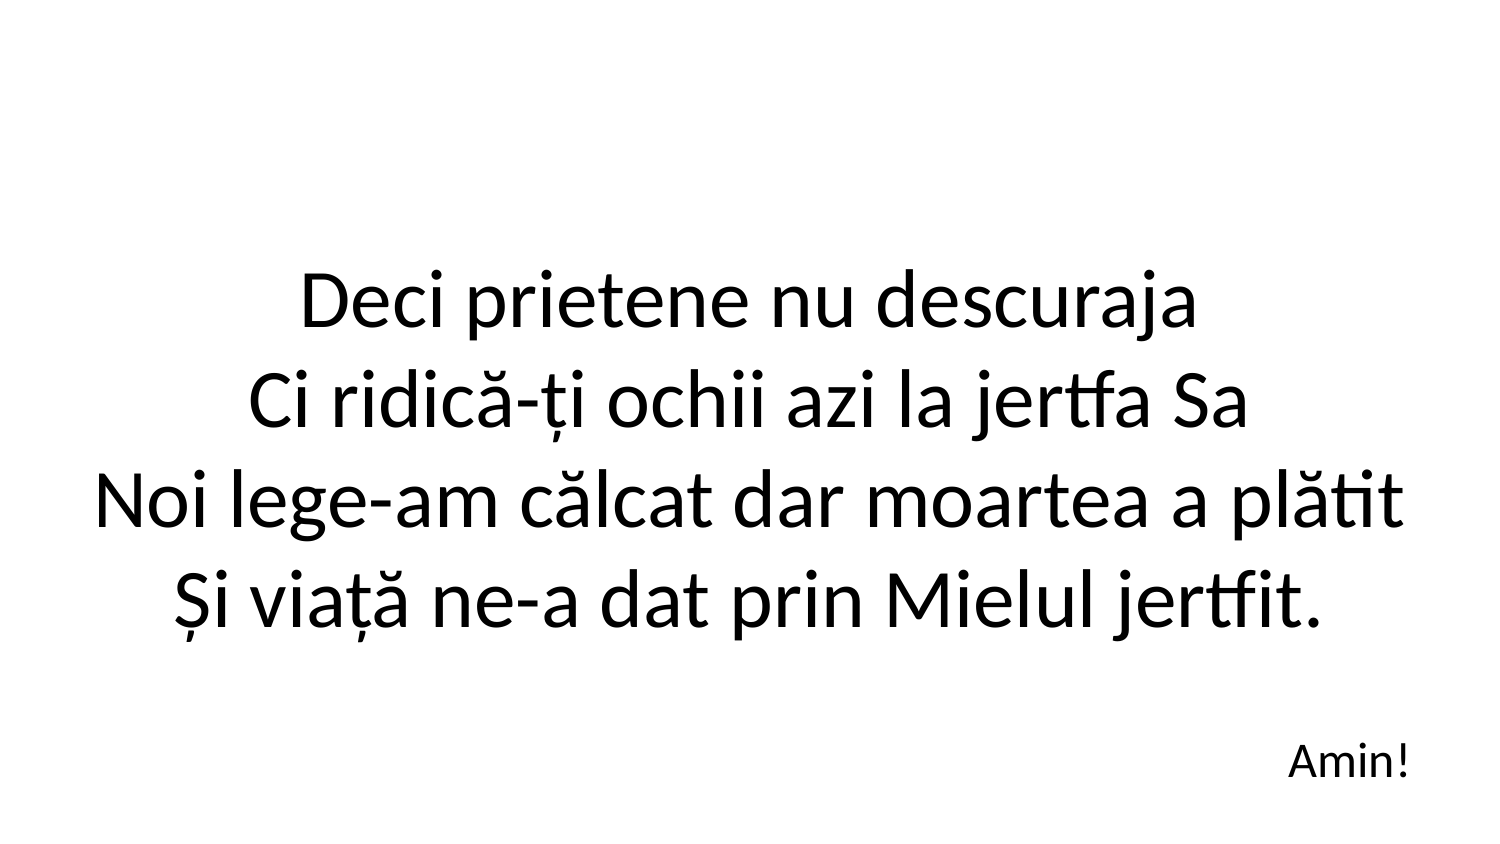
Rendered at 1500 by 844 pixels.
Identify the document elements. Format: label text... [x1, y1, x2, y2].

text_box Amin! [1273, 674, 1427, 795]
text_box Deci prietene nu descuraja Ci ridică-ți ochii azi la jertfa Sa Noi lege-am călcat dar moartea a plătit Și viață ne-a dat prin Mielul jertfit. [78, 192, 1422, 652]
